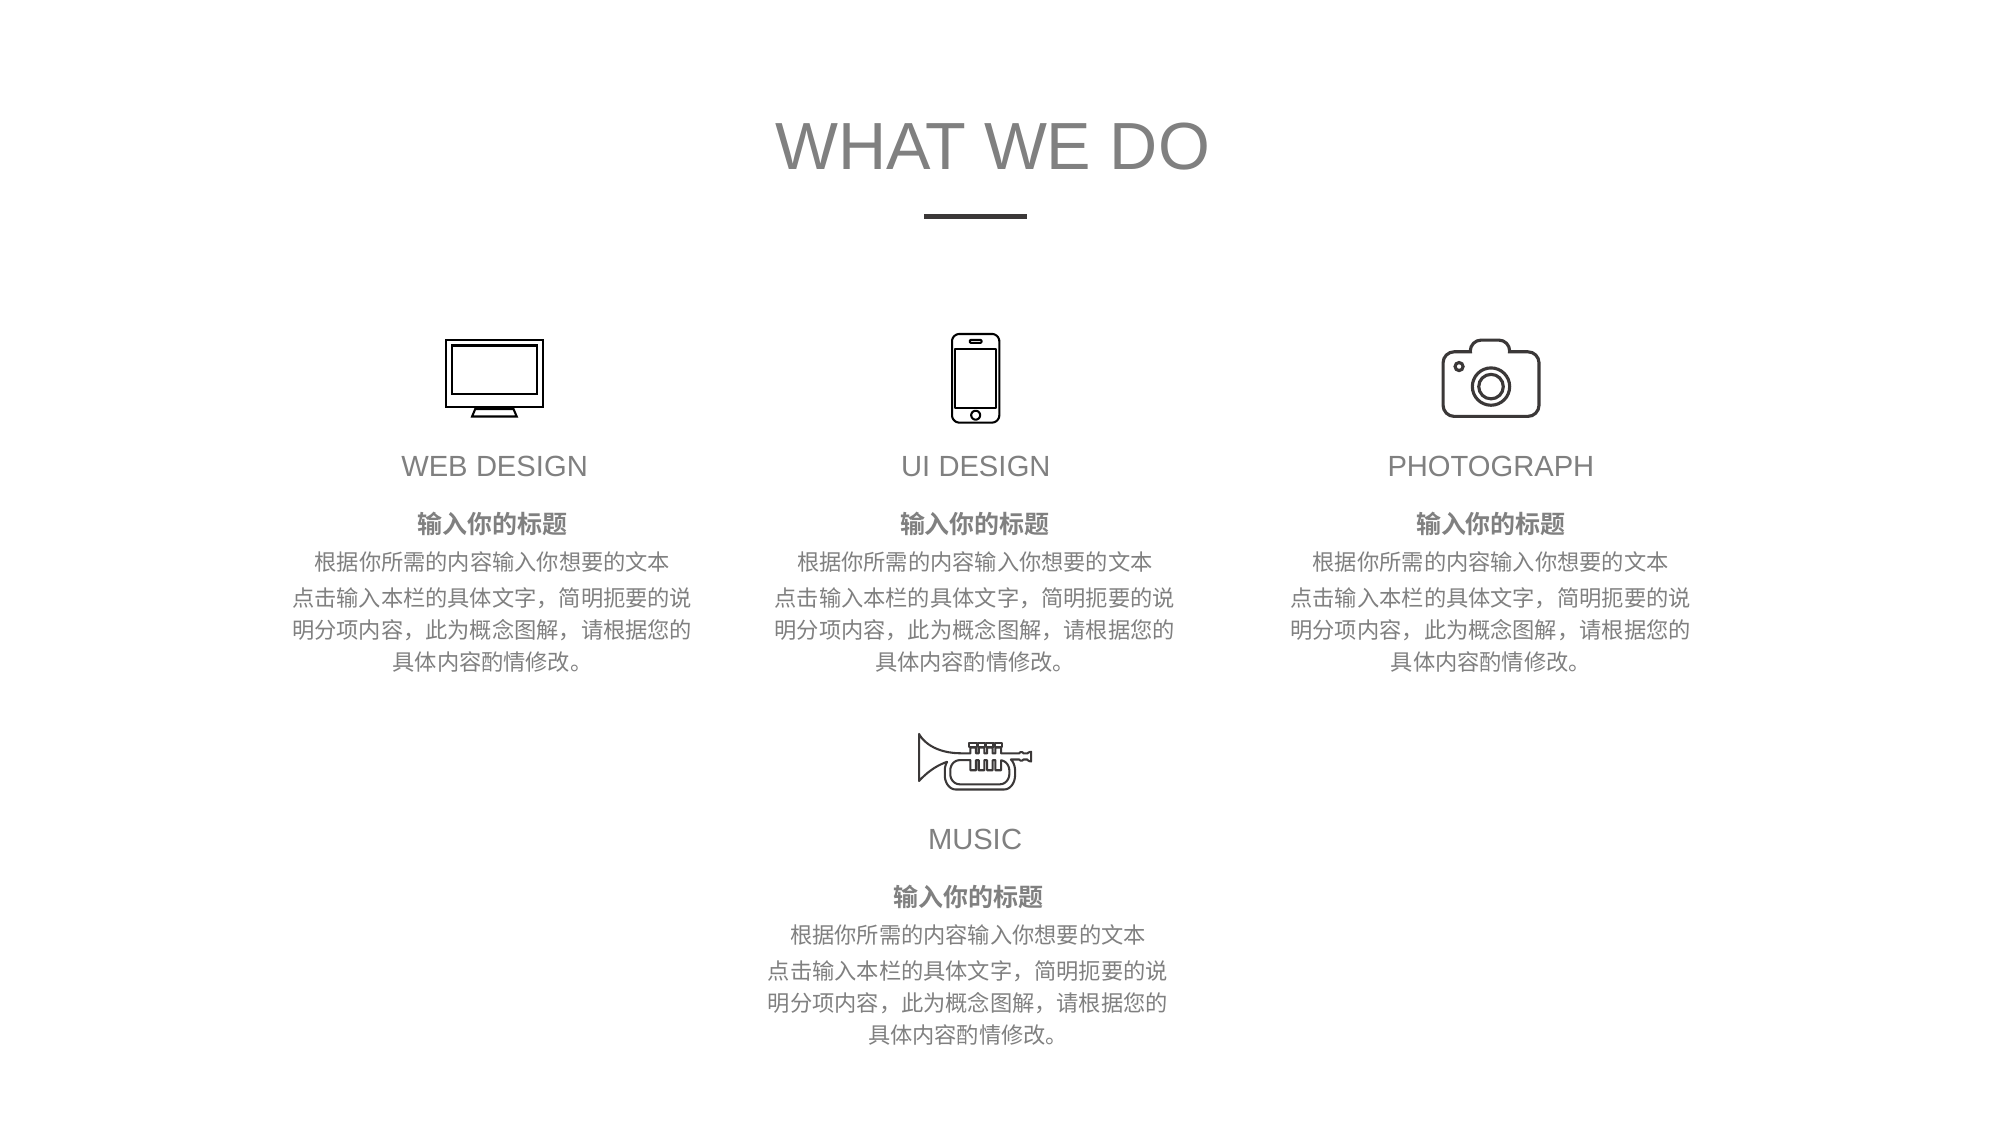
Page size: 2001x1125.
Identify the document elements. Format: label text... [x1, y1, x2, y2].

text_box 输入你的标题 根据你所需的内容输入你想要的文本 点击输入本栏的具体文字，简明扼要的说明分项内容，此为概念图解，请根据您的具体内容酌情修改。 [266, 490, 719, 687]
text_box 输入你的标题 根据你所需的内容输入你想要的文本 点击输入本栏的具体文字，简明扼要的说明分项内容，此为概念图解，请根据您的具体内容酌情修改。 [1265, 490, 1717, 687]
text_box [919, 733, 1032, 790]
text_box 输入你的标题 根据你所需的内容输入你想要的文本 点击输入本栏的具体文字，简明扼要的说明分项内容，此为概念图解，请根据您的具体内容酌情修改。 [742, 863, 1194, 1060]
text_box WEB DESIGN [355, 440, 634, 490]
text_box 输入你的标题 根据你所需的内容输入你想要的文本 点击输入本栏的具体文字，简明扼要的说明分项内容，此为概念图解，请根据您的具体内容酌情修改。 [749, 490, 1201, 687]
text_box [952, 334, 1000, 423]
text_box WHAT WE DO [760, 95, 1240, 190]
text_box [445, 339, 544, 418]
text_box UI DESIGN [836, 440, 1116, 490]
text_box [1442, 339, 1541, 418]
text_box MUSIC [835, 813, 1115, 863]
text_box PHOTOGRAPH [1351, 440, 1631, 490]
